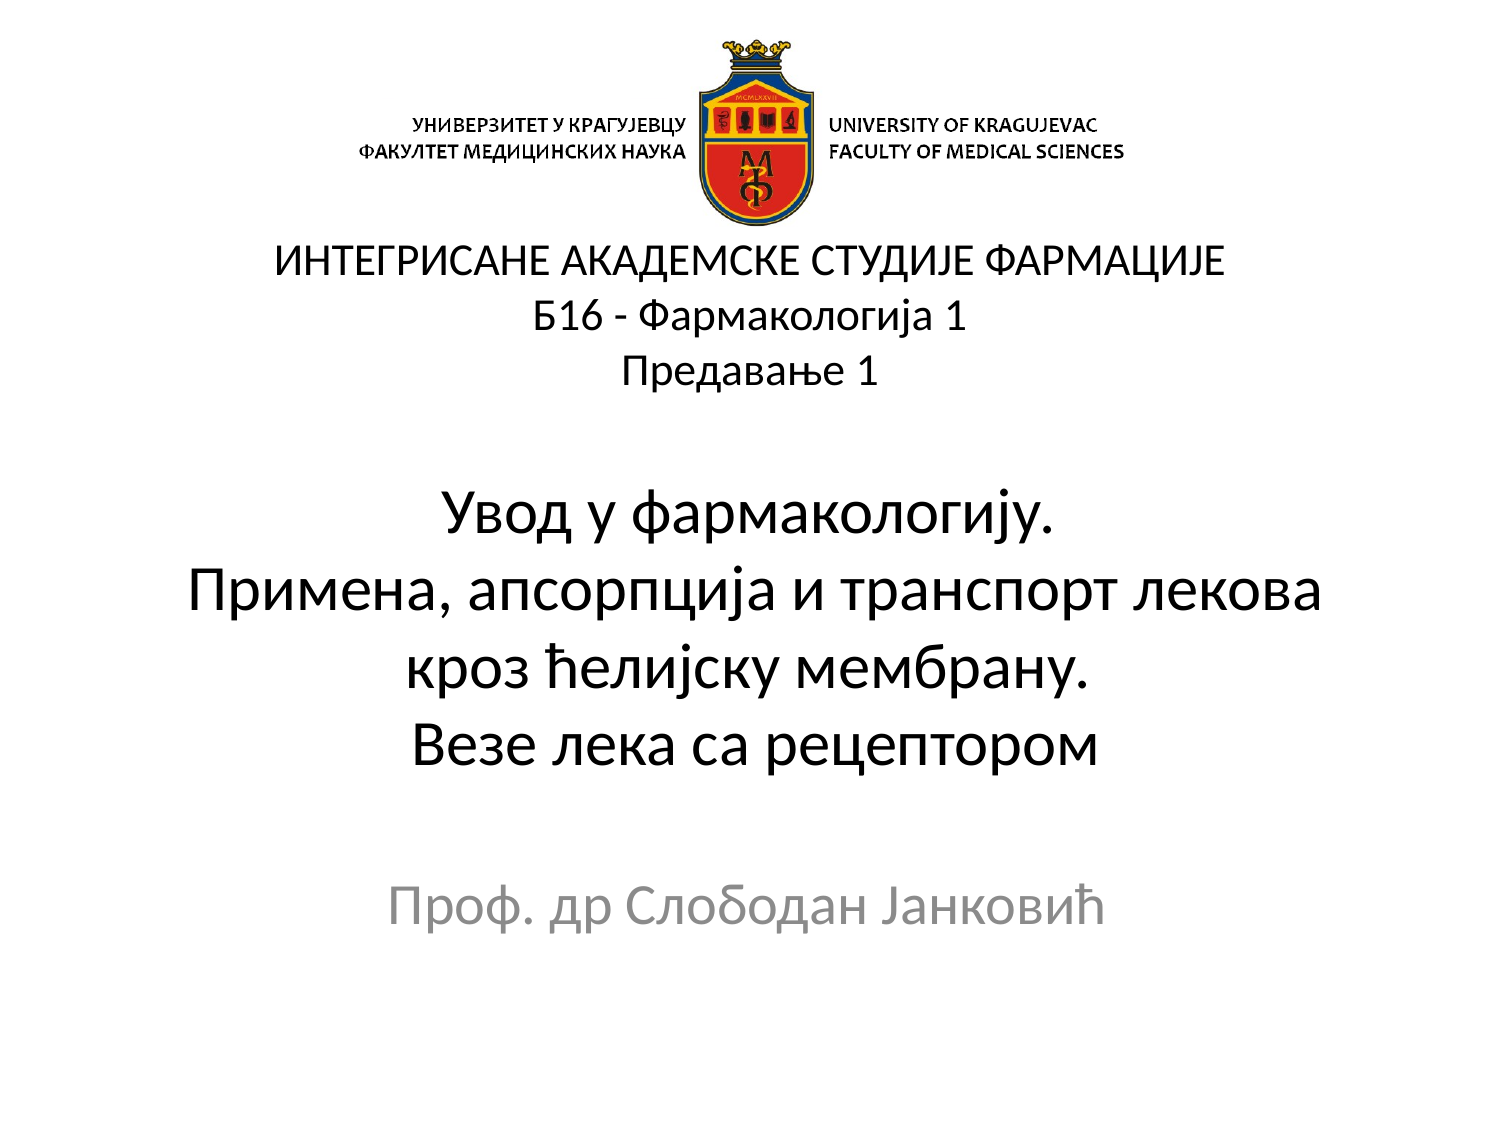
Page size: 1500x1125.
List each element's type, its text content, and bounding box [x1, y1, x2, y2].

title Увод у фармакологију. Примена, апсорпција и транспорт лекова кроз ћелијску мембрану. Везе лека са рецептором [105, 403, 1407, 787]
text_box ИНТЕГРИСАНЕ АКАДЕМСКЕ СТУДИЈЕ ФАРМАЦИЈЕ Б16 - Фармакологија 1 Предавање 1 [70, 222, 1430, 403]
picture [327, 34, 1156, 233]
subtitle Проф. др Слободан Јанковић [222, 858, 1273, 988]
